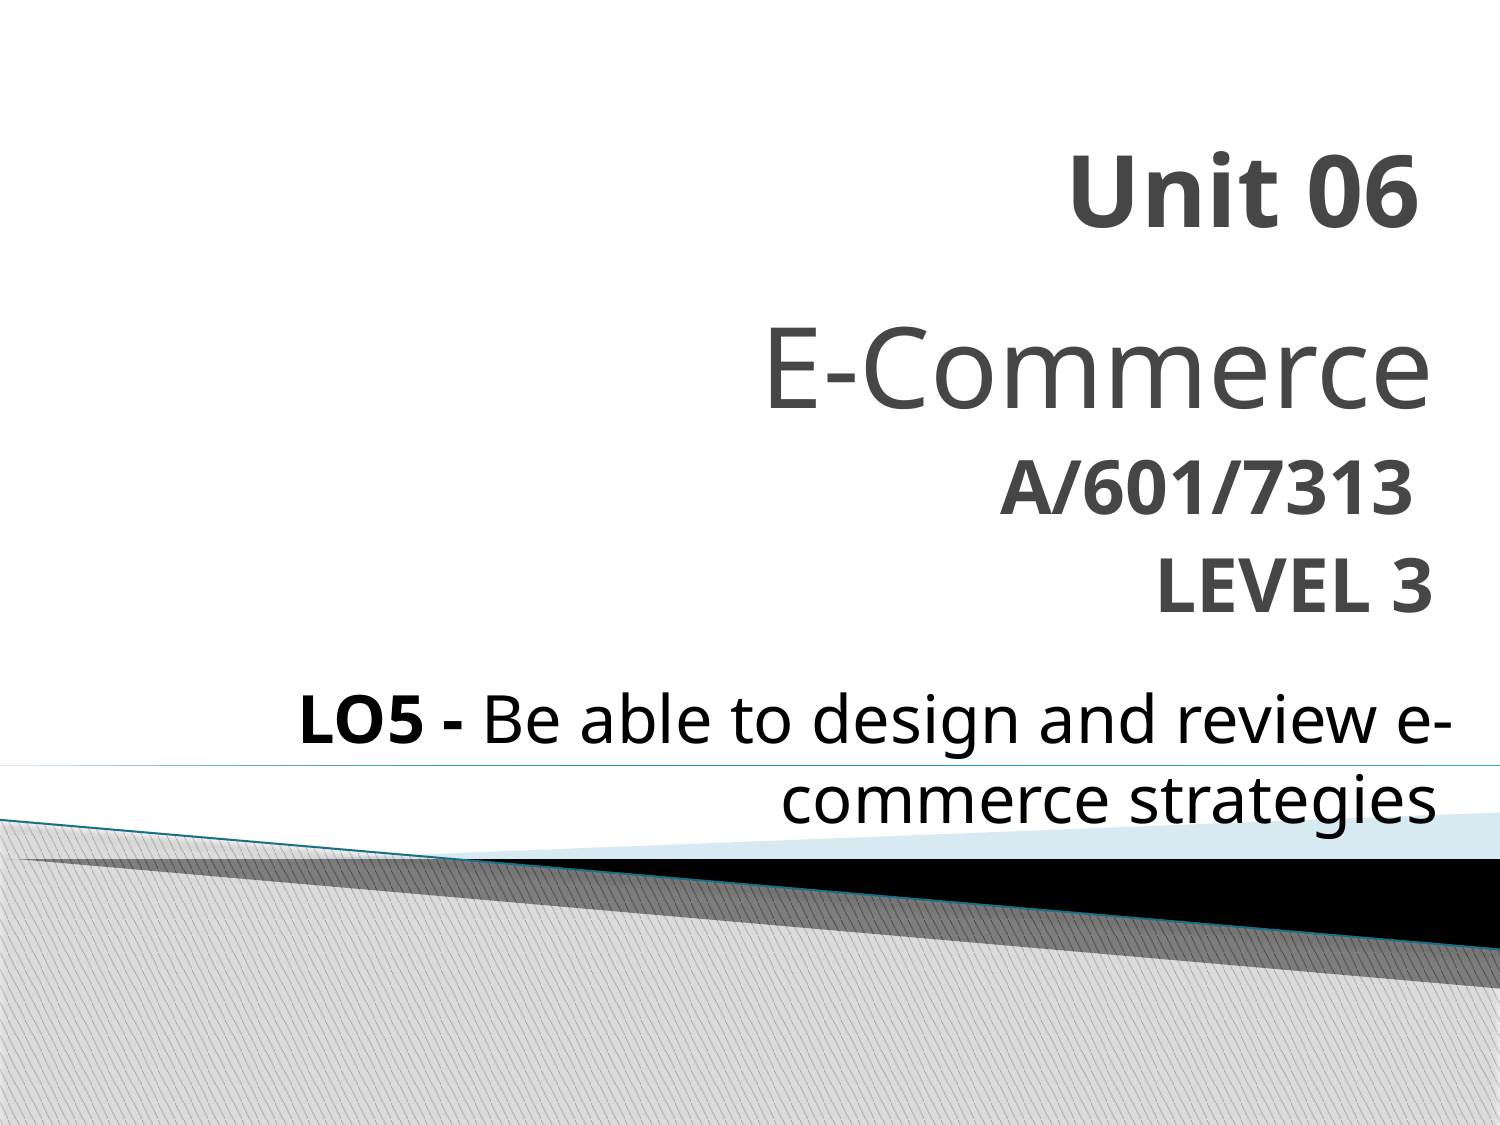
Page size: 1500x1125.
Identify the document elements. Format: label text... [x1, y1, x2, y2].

picture [5, 859, 1500, 989]
subtitle E-Commerce A/601/7313 LEVEL 3 [177, 288, 1453, 539]
title Unit 06 [161, 19, 1437, 256]
text_box LO5 - Be able to design and review e-commerce strategies [206, 669, 1471, 844]
